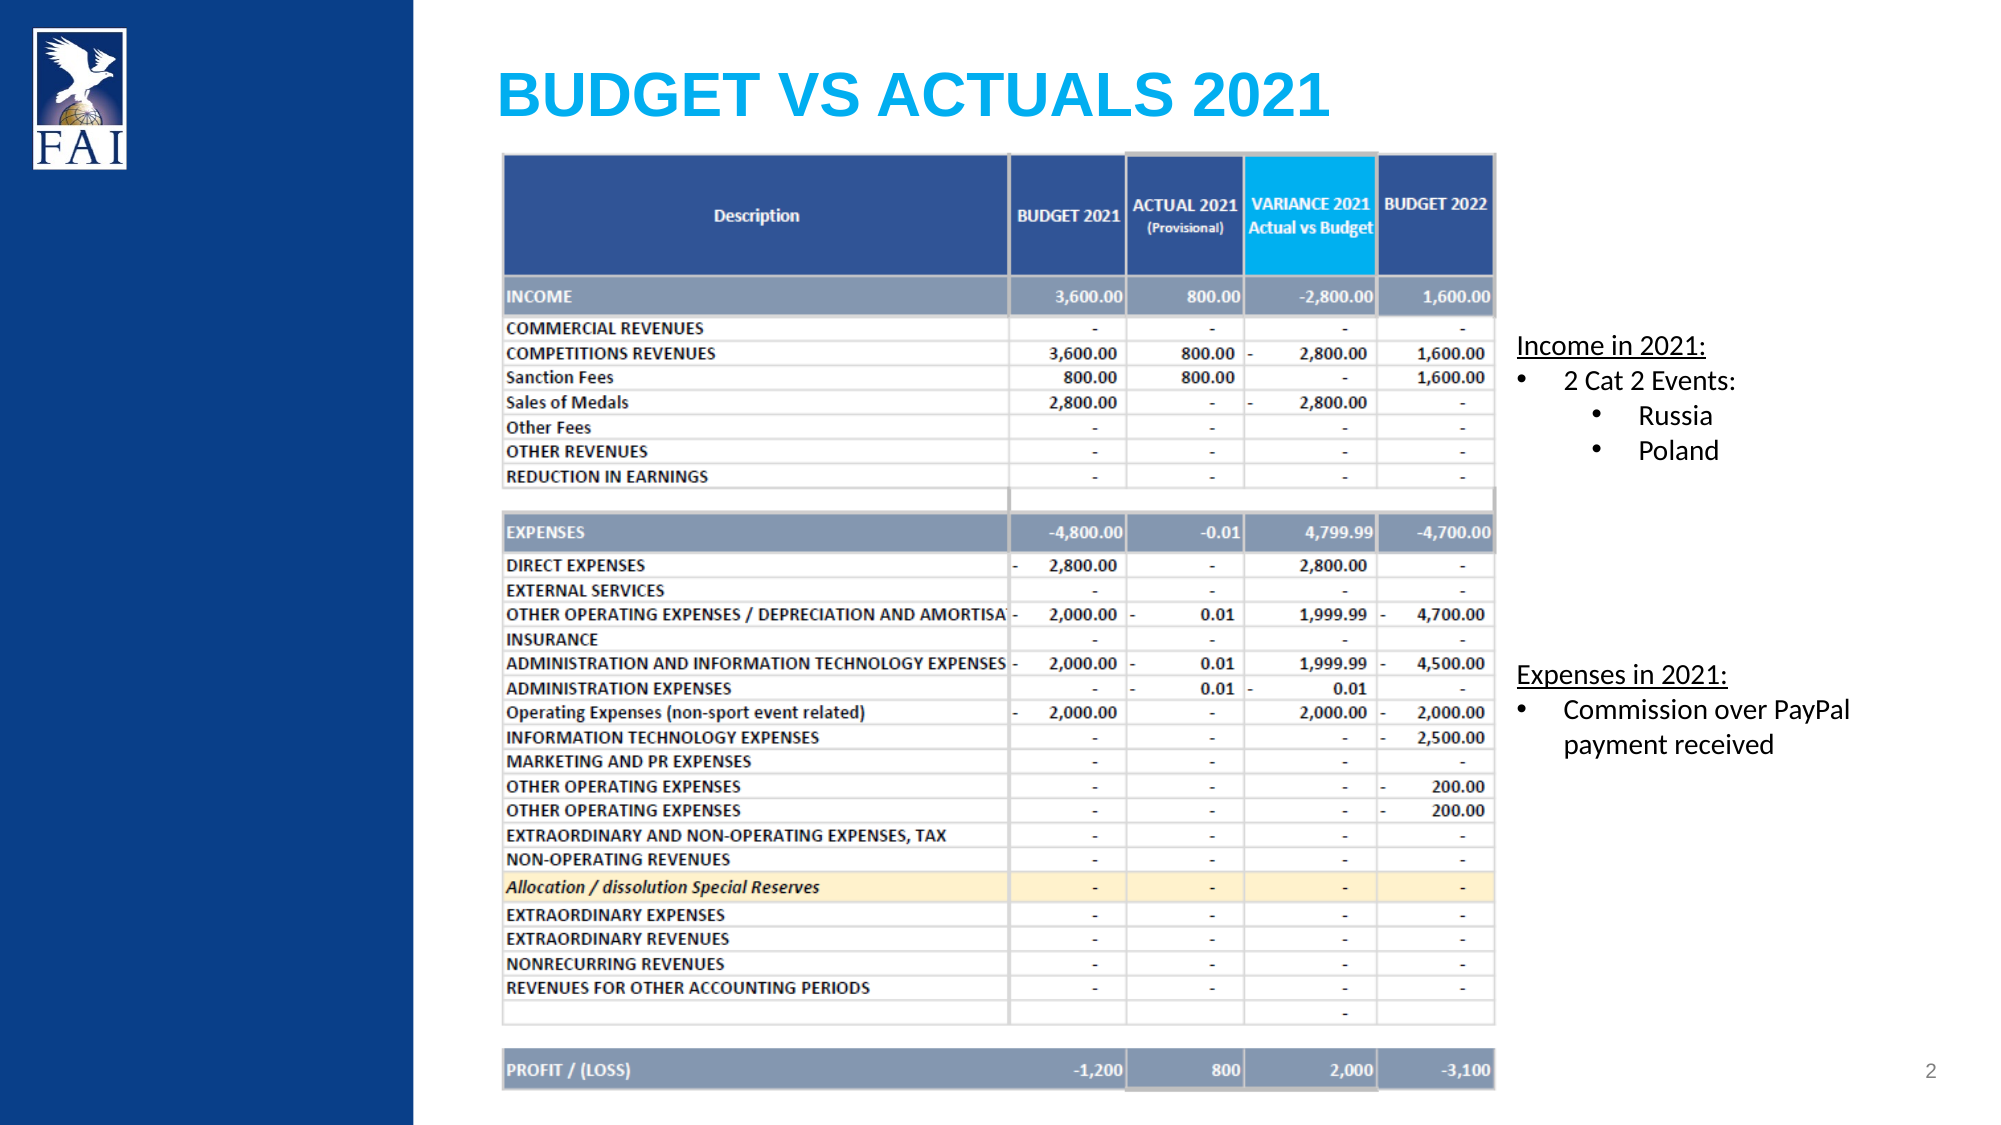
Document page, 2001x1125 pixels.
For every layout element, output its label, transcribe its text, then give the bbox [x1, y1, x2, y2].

picture [32, 27, 127, 170]
text_box Income in 2021: 2 Cat 2 Events: Russia Poland [1502, 318, 1913, 474]
text_box Expenses in 2021: Commission over PayPal payment received [1502, 648, 1913, 768]
list Budget vs Actuals 2021 [481, 0, 1930, 136]
picture [498, 149, 1502, 1096]
